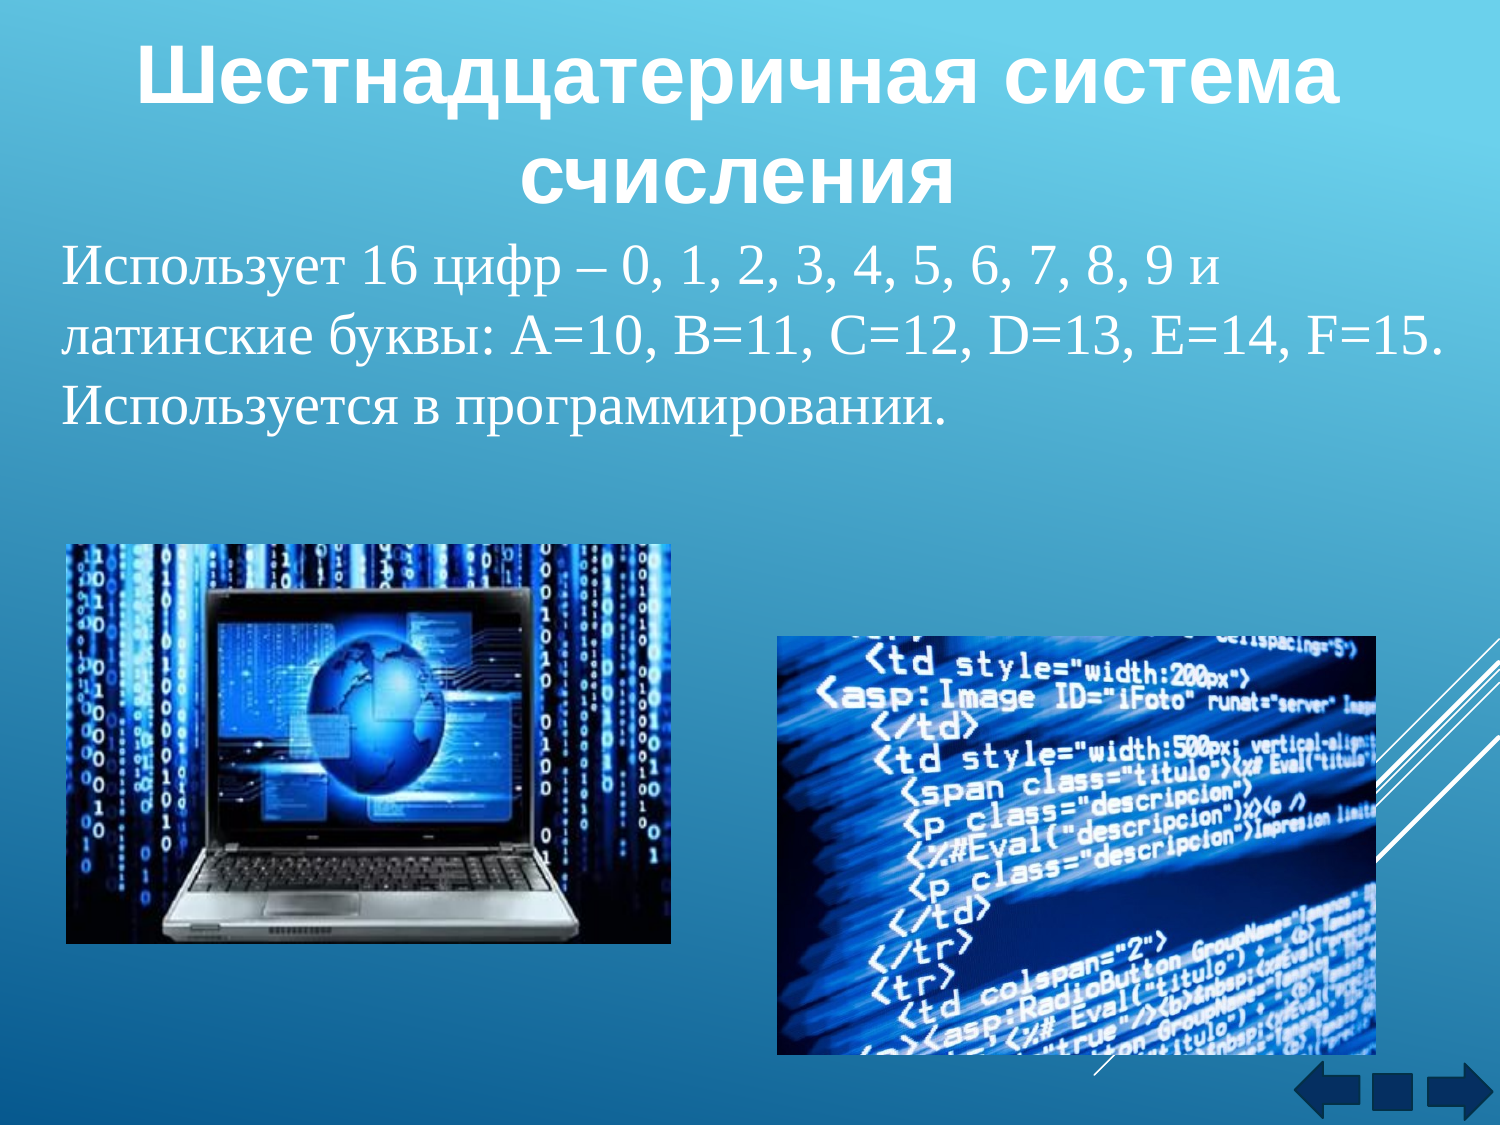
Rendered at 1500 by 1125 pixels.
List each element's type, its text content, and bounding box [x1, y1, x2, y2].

picture [66, 543, 672, 944]
picture [776, 636, 1376, 1055]
text_box [1372, 1073, 1413, 1111]
text_box Шестнадцатеричная система счисления [0, 12, 1500, 328]
text_box [1427, 1062, 1494, 1121]
text_box [1293, 1060, 1361, 1119]
list Использует 16 цифр – 0, 1, 2, 3, 4, 5, 6, 7, 8, 9 и латинские буквы: A=10, B=11, C=12, D=13, E=14, F=15. Используется в программировании. [0, 328, 1500, 637]
